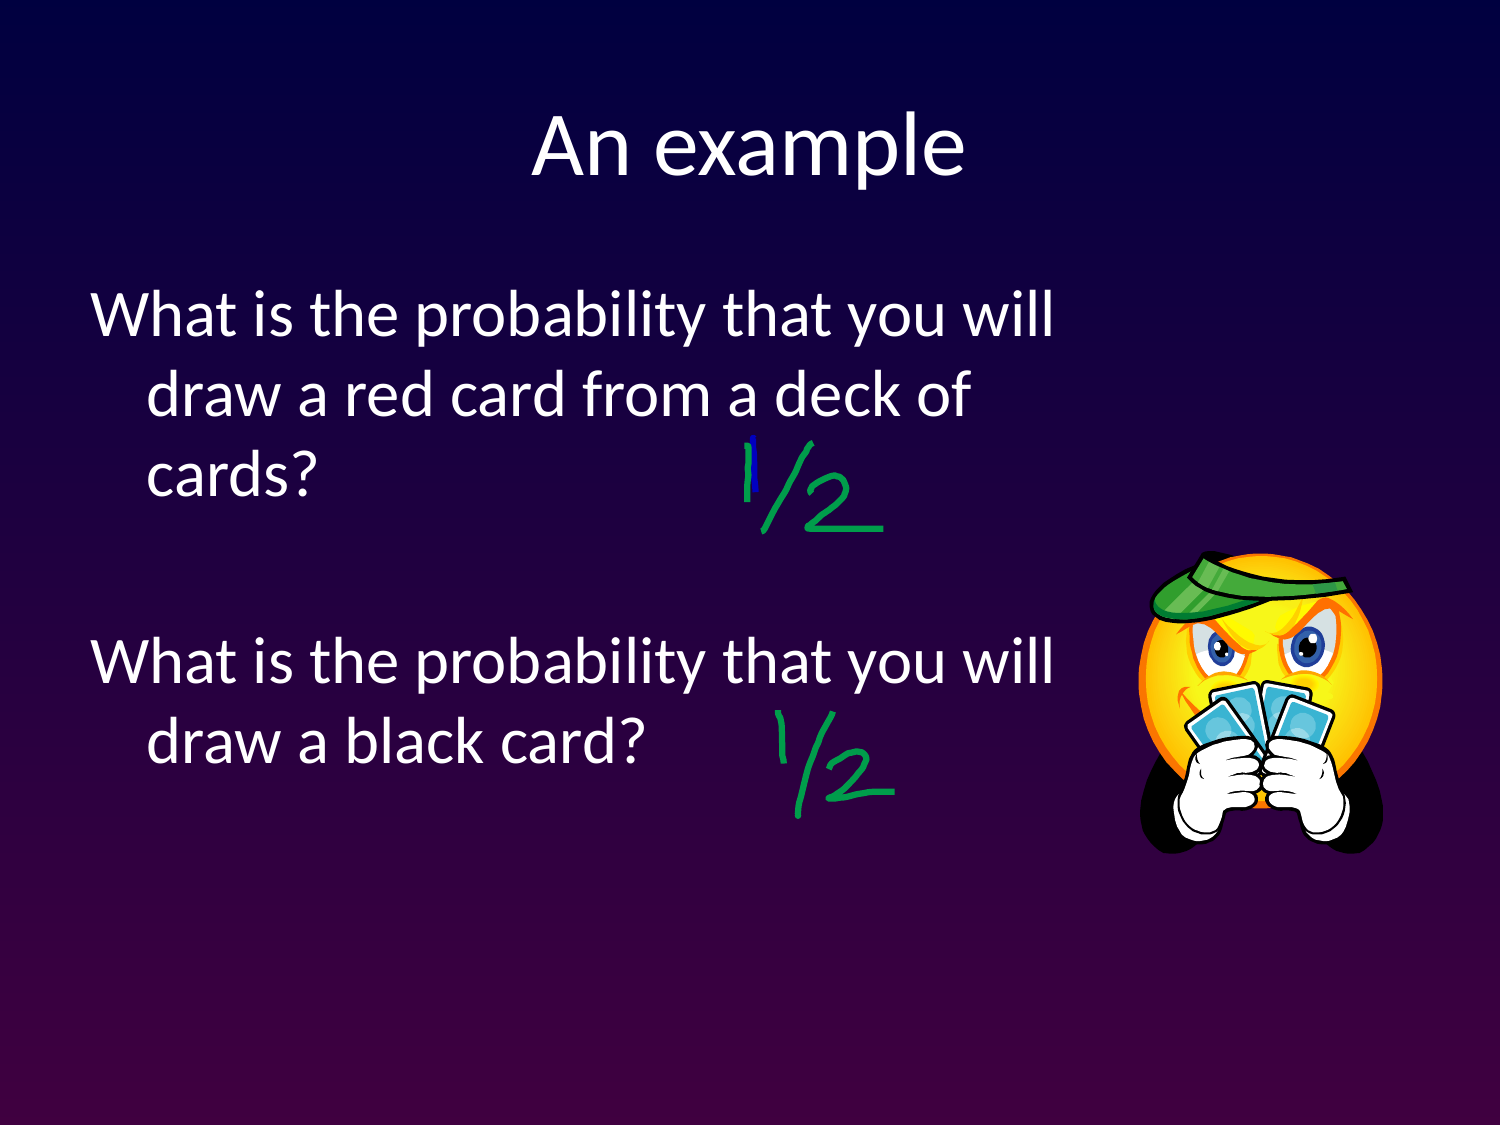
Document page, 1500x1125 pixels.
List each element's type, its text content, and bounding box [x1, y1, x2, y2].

list What is the probability that you will draw a red card from a deck of cards? What is the probability that you will draw a black card? [75, 262, 1138, 1005]
text_box [827, 750, 895, 800]
text_box [744, 445, 750, 503]
text_box [761, 442, 814, 533]
text_box [806, 474, 884, 530]
text_box [752, 437, 757, 493]
picture [1137, 549, 1385, 855]
text_box [797, 711, 834, 813]
text_box [777, 710, 785, 764]
title An example [75, 45, 1425, 233]
